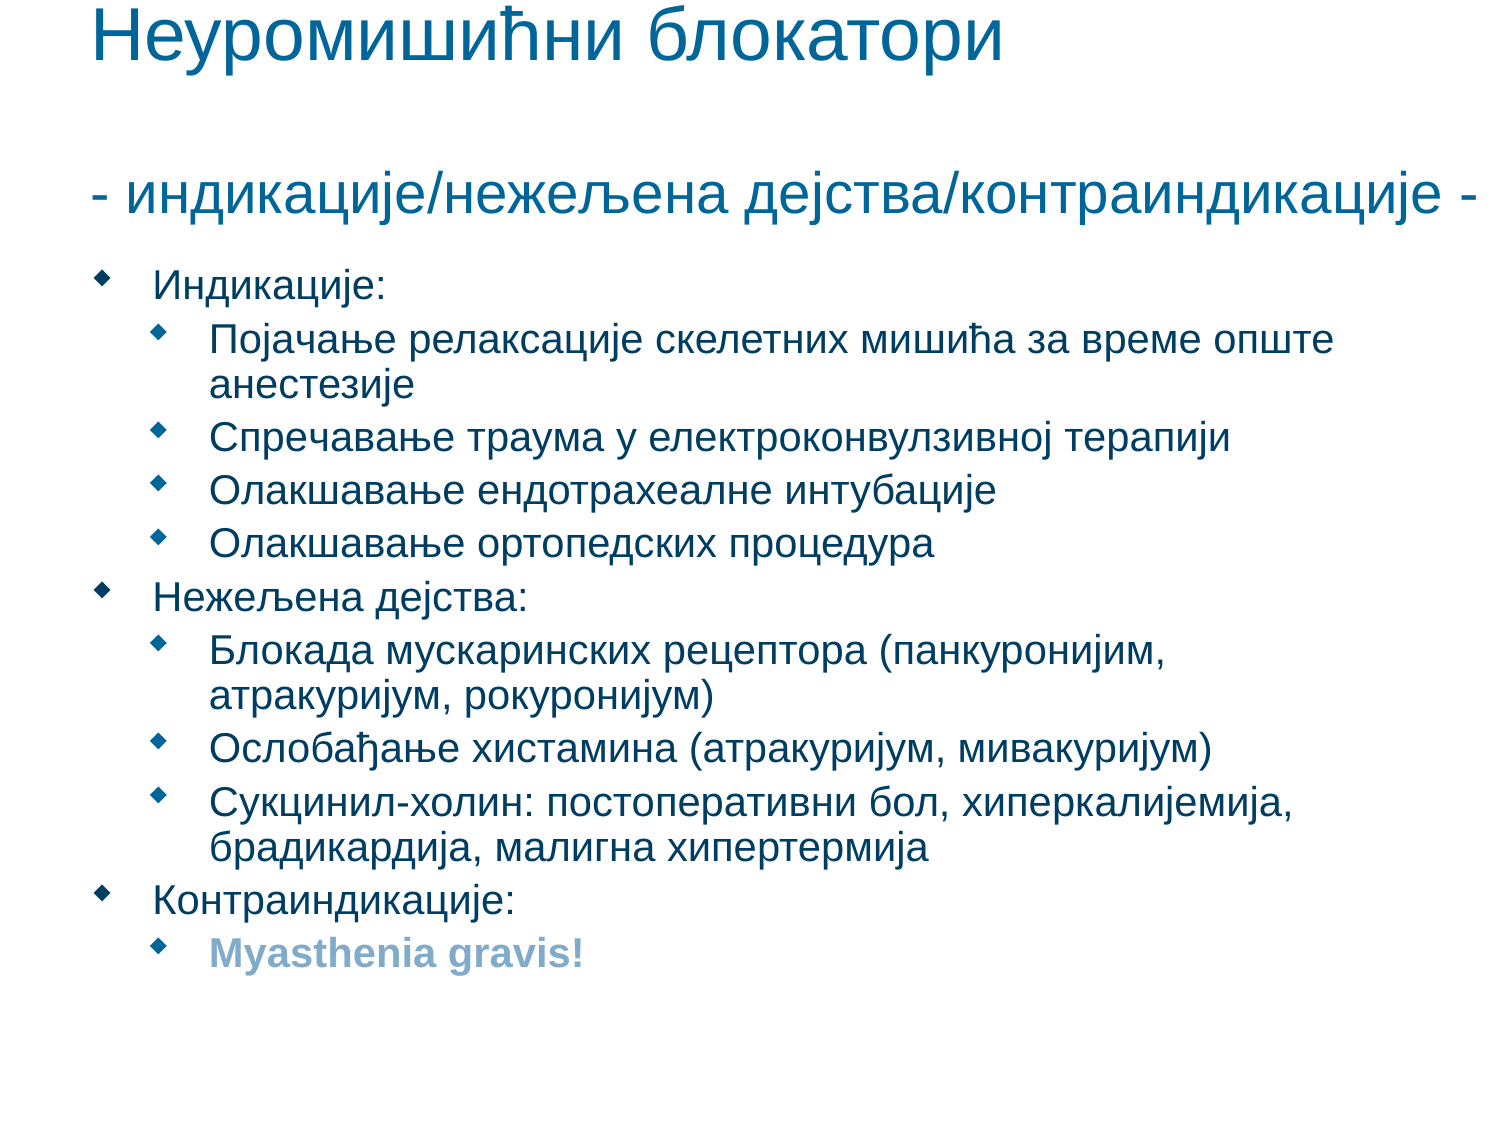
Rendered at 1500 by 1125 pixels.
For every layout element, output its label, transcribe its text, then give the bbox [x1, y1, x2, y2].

title Неуромишићни блокатори - индикације/нежељена дејства/контраиндикације - [74, 45, 1500, 233]
list Индикације: Појачање релаксације скелетних мишића за време опште анестезије Спречавање траума у електроконвулзивној терапији Олакшавање ендотрахеалне интубације Олакшавање ортопедских процедура Нежељена дејства: Блокада мускаринских рецептора (панкуронијим, атракуријум, рокуронијум) Ослобађање хистамина (атракуријум, мивакуријум) Сукцинил-холин: постоперативни бол, хиперкалијемија, брадикардија, малигна хипертермија Контраиндикације: Myasthenia gravis! [74, 255, 1426, 1000]
